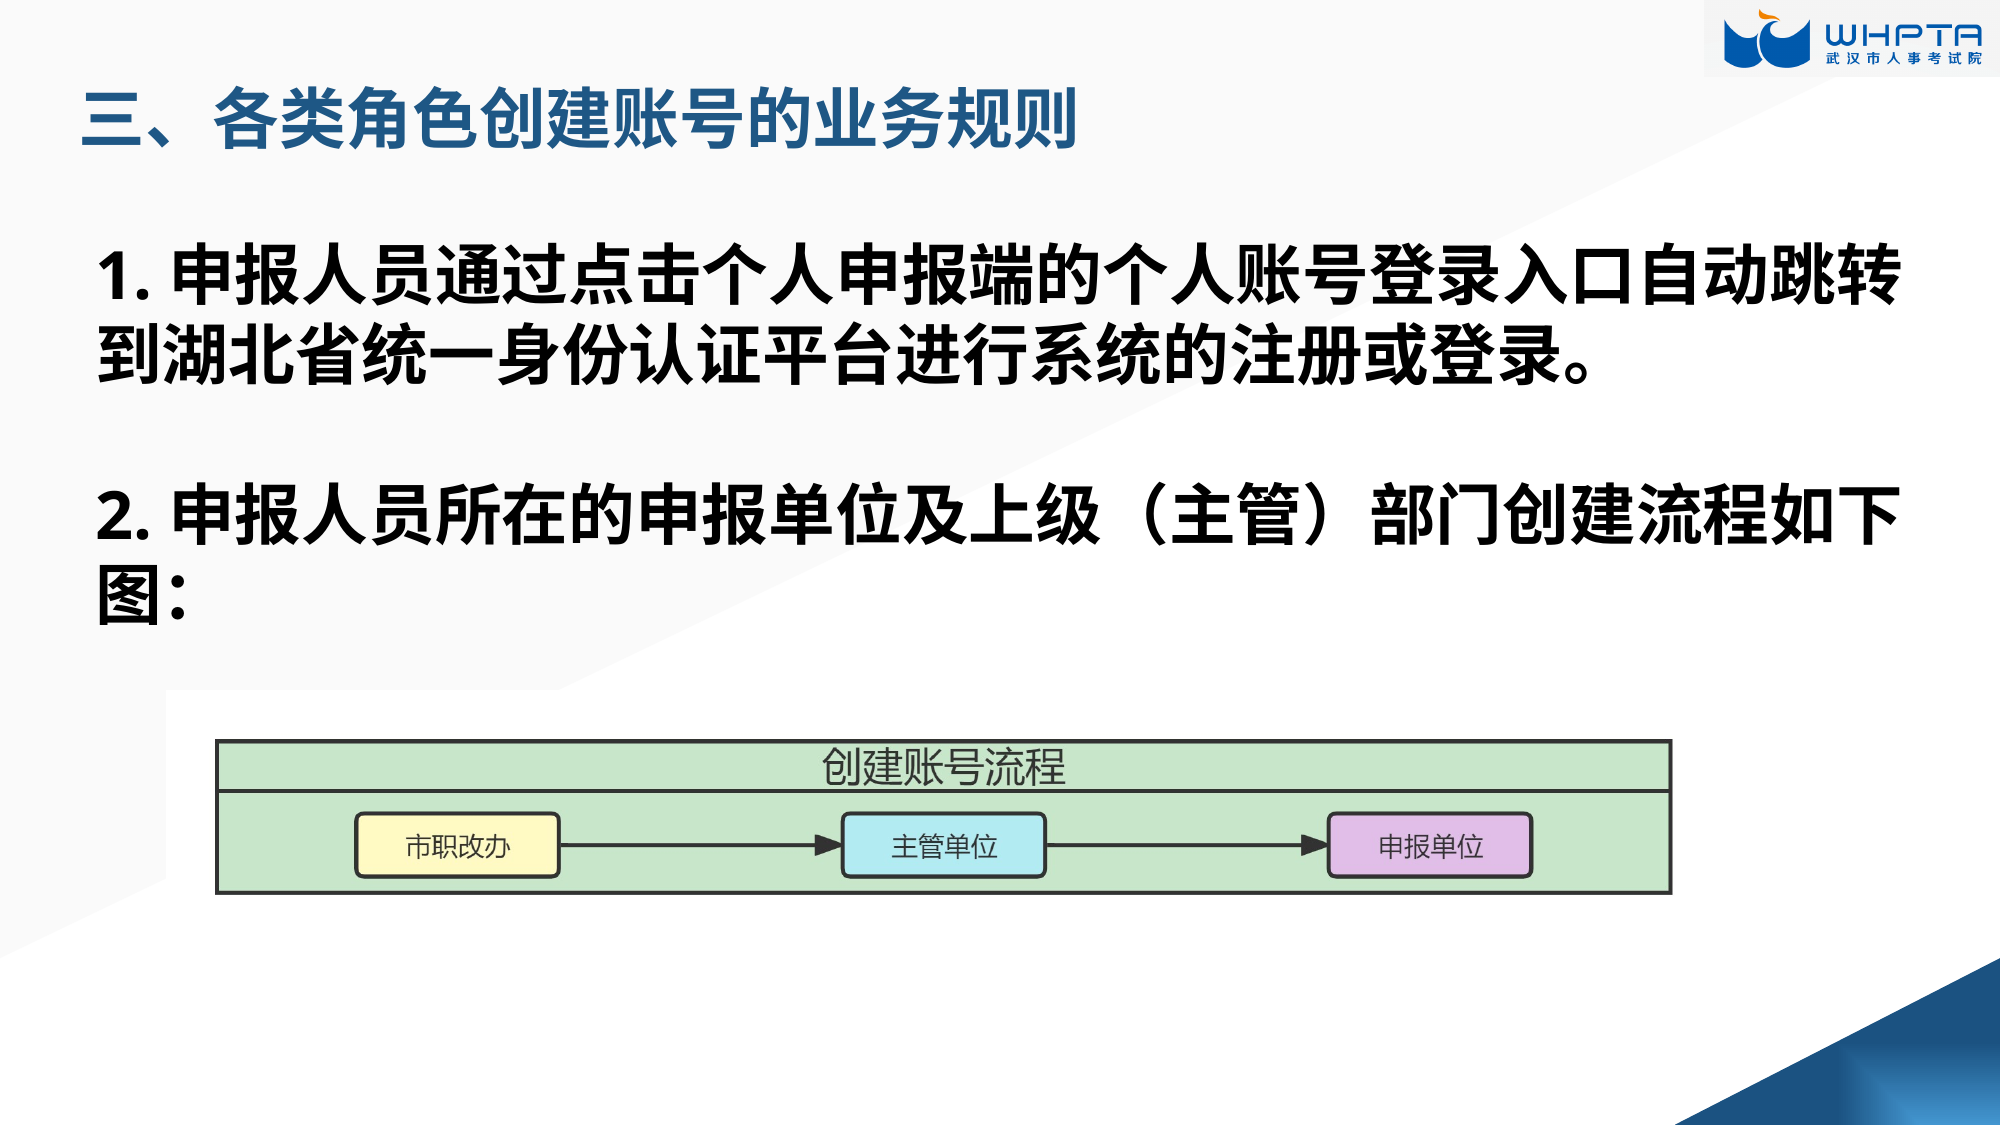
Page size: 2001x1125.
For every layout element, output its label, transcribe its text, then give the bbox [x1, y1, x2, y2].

text_box [1674, 956, 2000, 1125]
text_box 1.申报人员通过点击个人申报端的个人账号登录入口自动跳转到湖北省统一身份认证平台进行系统的注册或登录。 2.申报人员所在的申报单位及上级（主管）部门创建流程如下图： [80, 225, 1972, 641]
text_box [0, 0, 1836, 960]
text_box 三、各类角色创建账号的业务规则 [64, 29, 1112, 165]
picture [1704, 0, 2000, 78]
picture [166, 690, 1721, 943]
